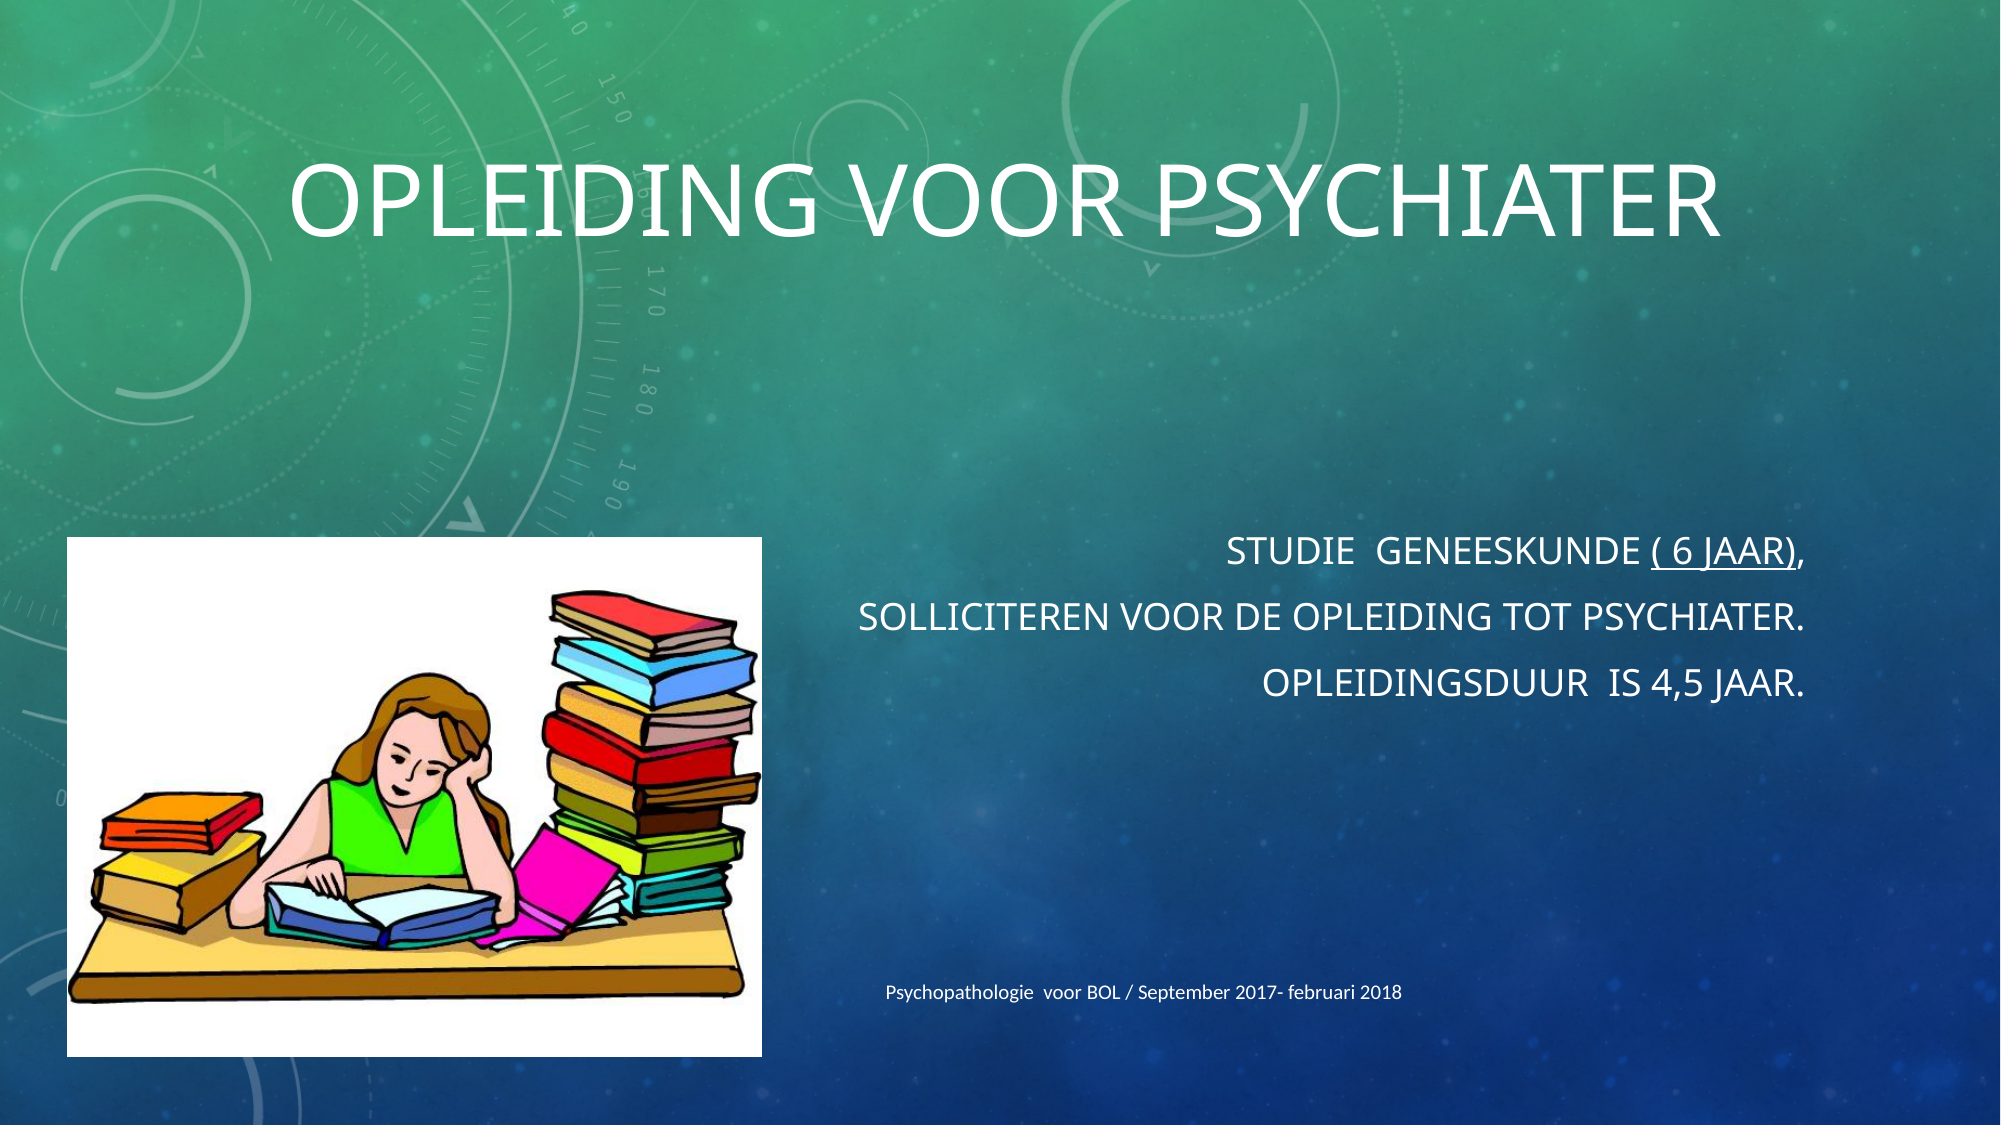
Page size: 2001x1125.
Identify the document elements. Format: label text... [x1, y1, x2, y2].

footer Psychopathologie voor BOL / September 2017- februari 2018 [870, 972, 1674, 1035]
picture [0, 0, 2001, 1125]
title Opleiding voor psychiater [119, 86, 1739, 264]
subtitle studie Geneeskunde ( 6 jaar), solliciteren voor de opleiding tot psychiater. opleidingsduur is 4,5 jaar. [145, 519, 1831, 950]
